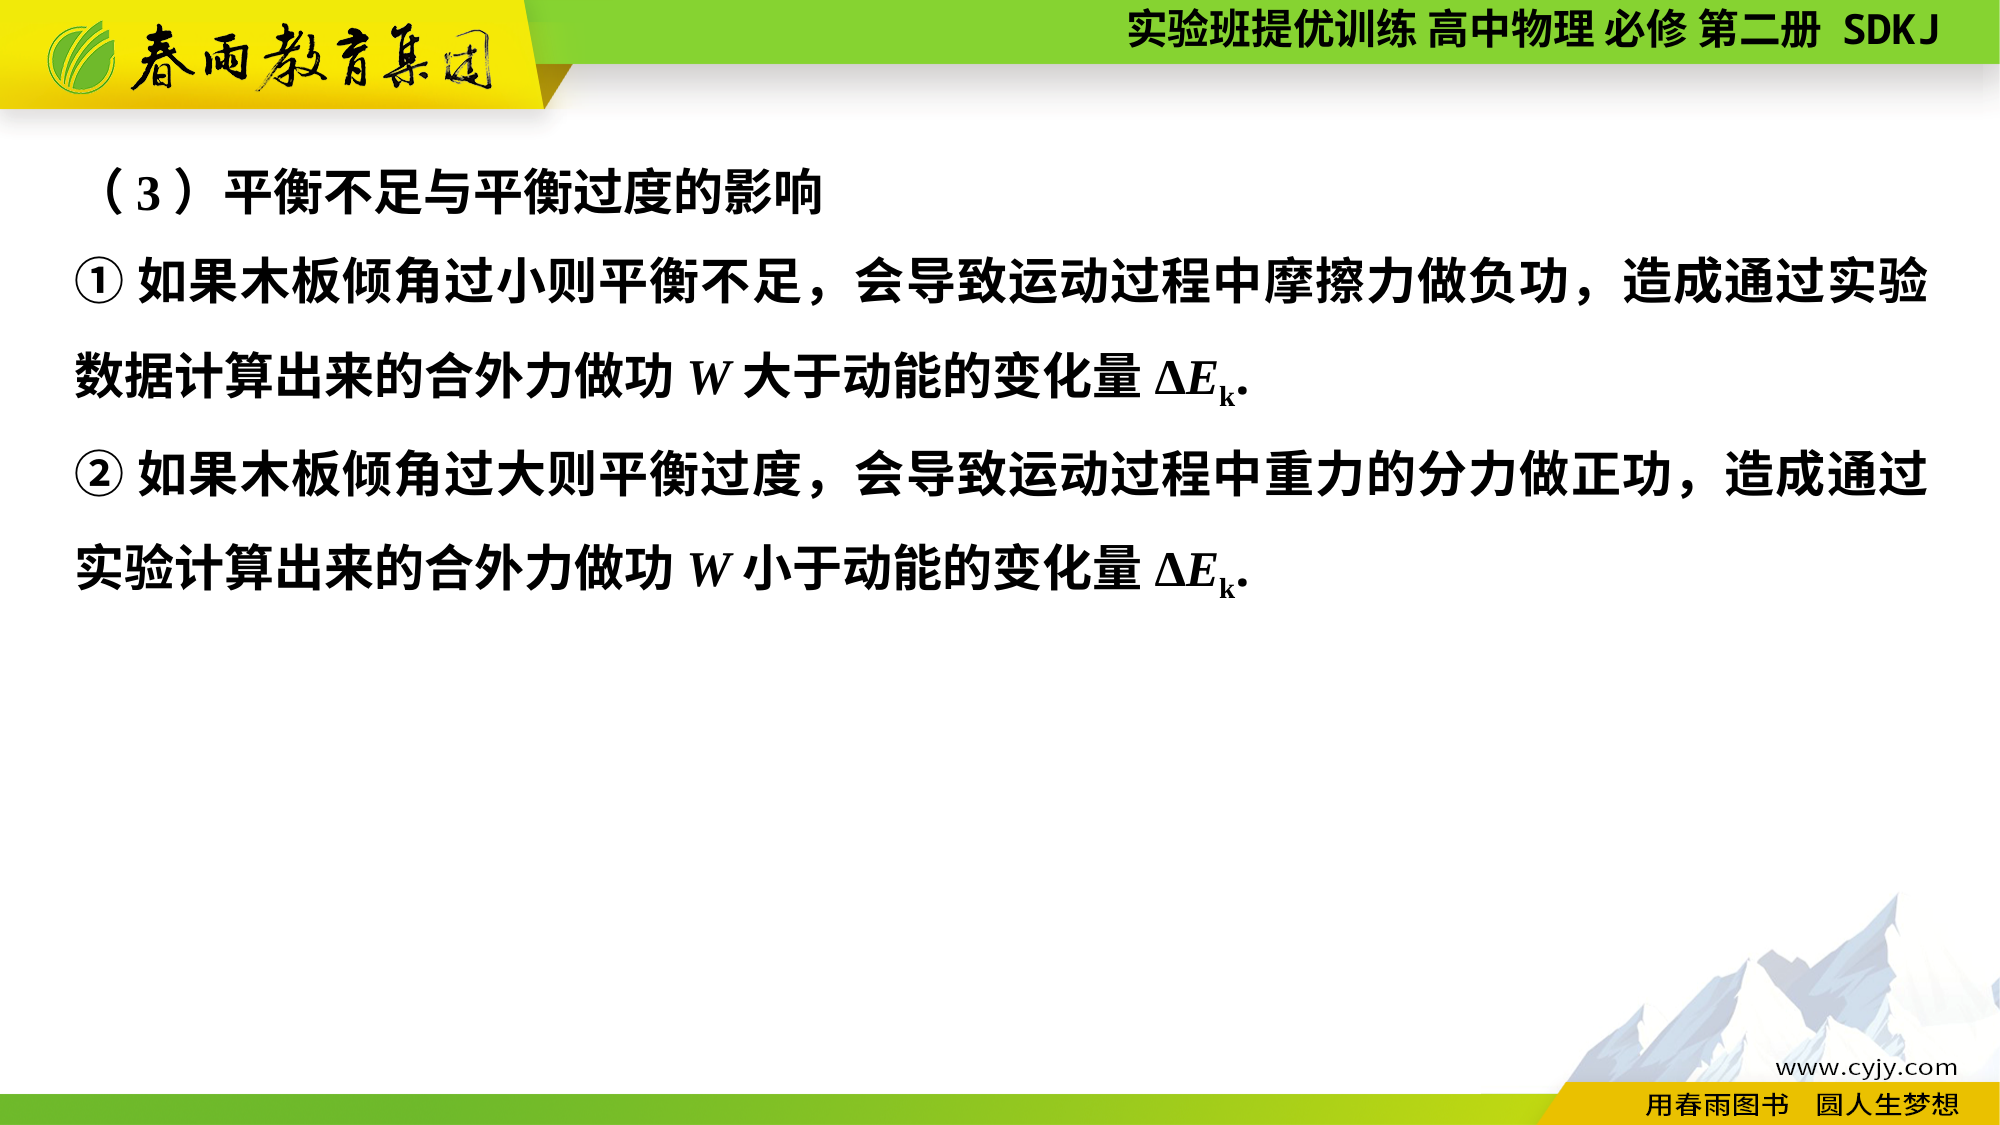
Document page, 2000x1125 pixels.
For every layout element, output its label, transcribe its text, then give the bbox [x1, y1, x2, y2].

picture [0, 0, 2000, 1125]
list （3）平衡不足与平衡过度的影响 ①如果木板倾角过小则平衡不足，会导致运动过程中摩擦力做负功，造成通过实验数据计算出来的合外力做功W大于动能的变化量ΔEk. ②如果木板倾角过大则平衡过度，会导致运动过程中重力的分力做正功，造成通过实验计算出来的合外力做功W小于动能的变化量ΔEk. [59, 122, 1944, 581]
